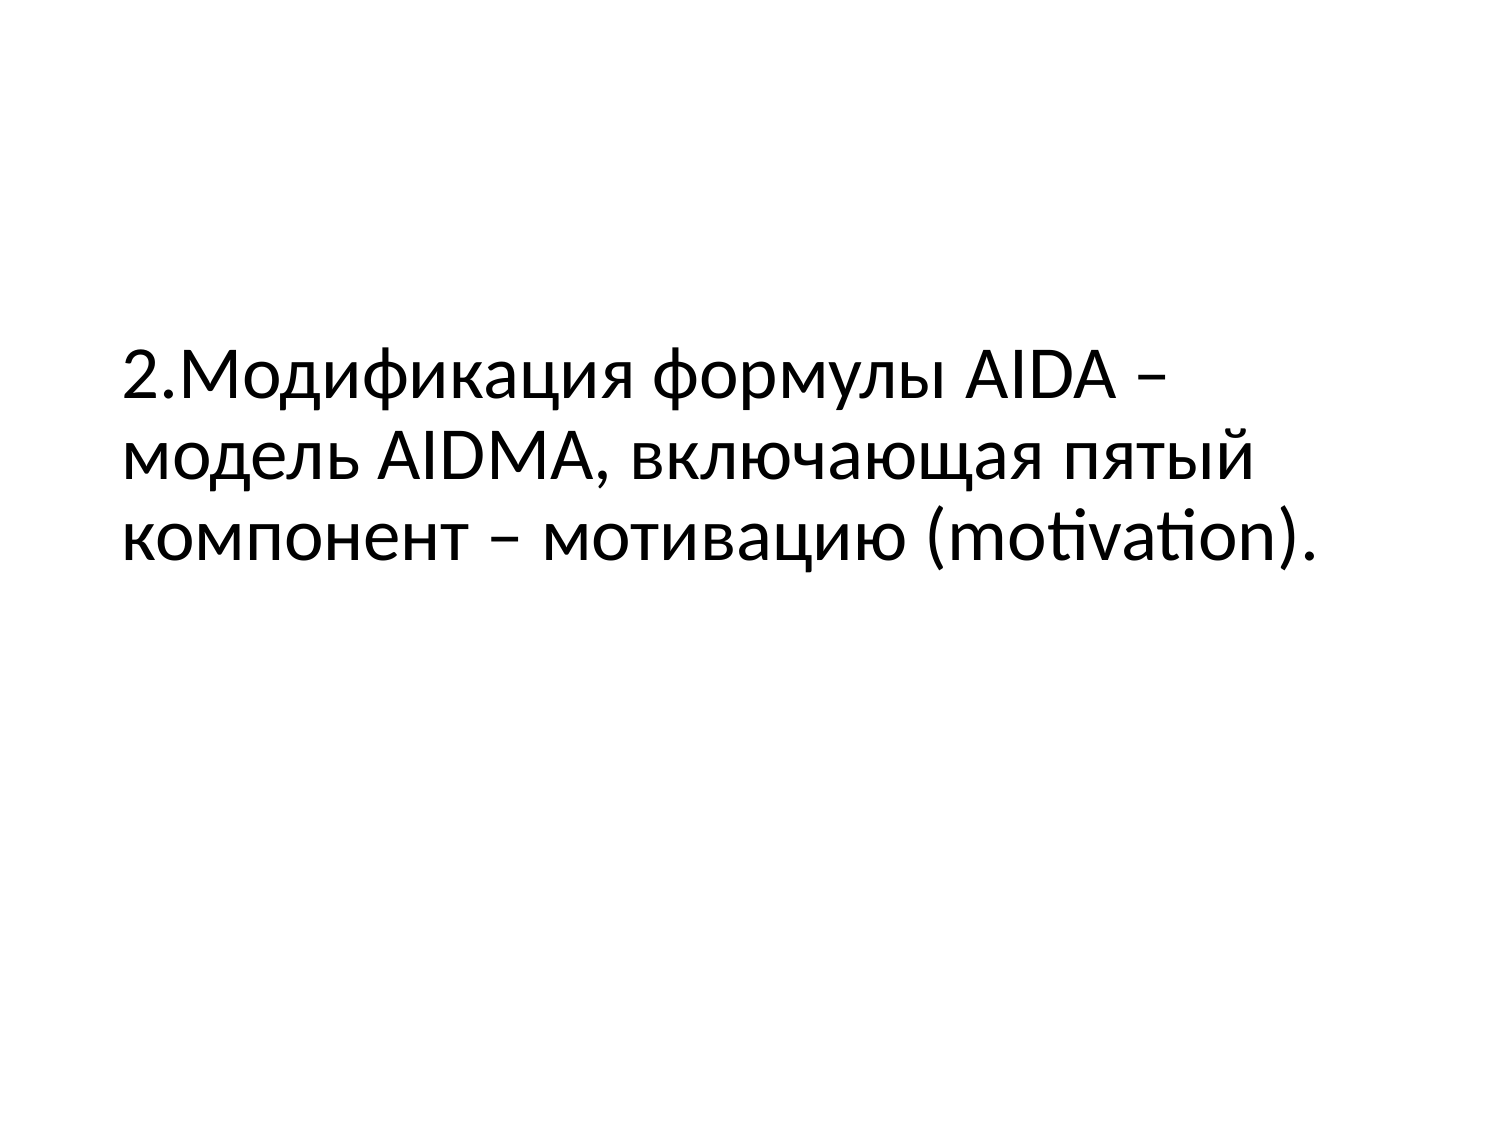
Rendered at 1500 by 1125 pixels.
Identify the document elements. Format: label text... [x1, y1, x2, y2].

list 2.Модификация формулы AIDA – модель AIDMA, включающая пятый компонент – мотивацию (motivation). [88, 326, 1439, 1125]
